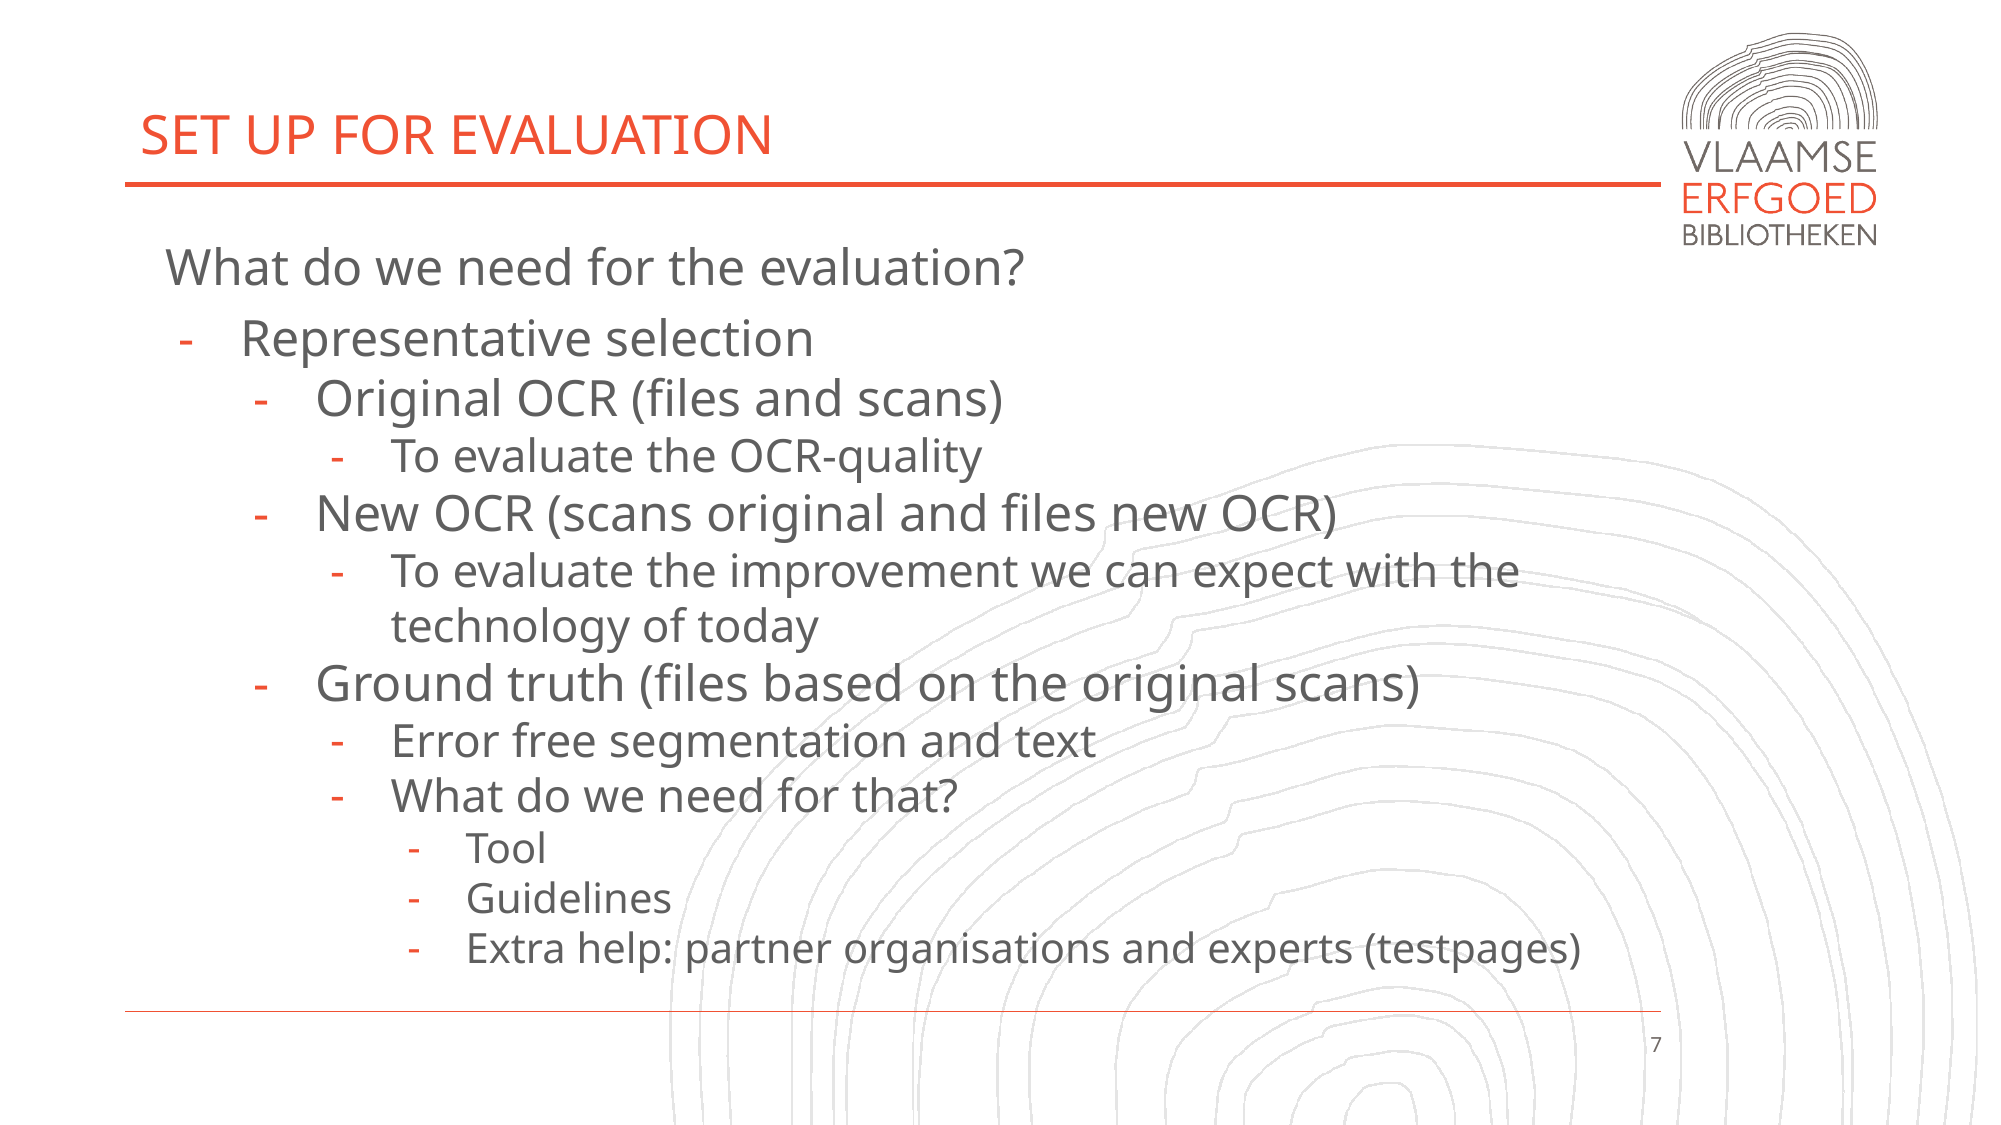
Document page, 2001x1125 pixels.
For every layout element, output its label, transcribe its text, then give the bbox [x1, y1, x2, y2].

title SET UP FOR EVALUATION [125, 78, 1876, 173]
picture [1680, 31, 1879, 247]
list What do we need for the evaluation? Representative selection Original OCR (files and scans) To evaluate the OCR-quality New OCR (scans original and files new OCR) To evaluate the improvement we can expect with the technology of today Ground truth (files based on the original scans) Error free segmentation and text What do we need for that? Tool Guidelines Extra help: partner organisations and experts (testpages) [150, 227, 1663, 898]
picture [669, 444, 1978, 1125]
slide_number 7 [1488, 1024, 1663, 1103]
